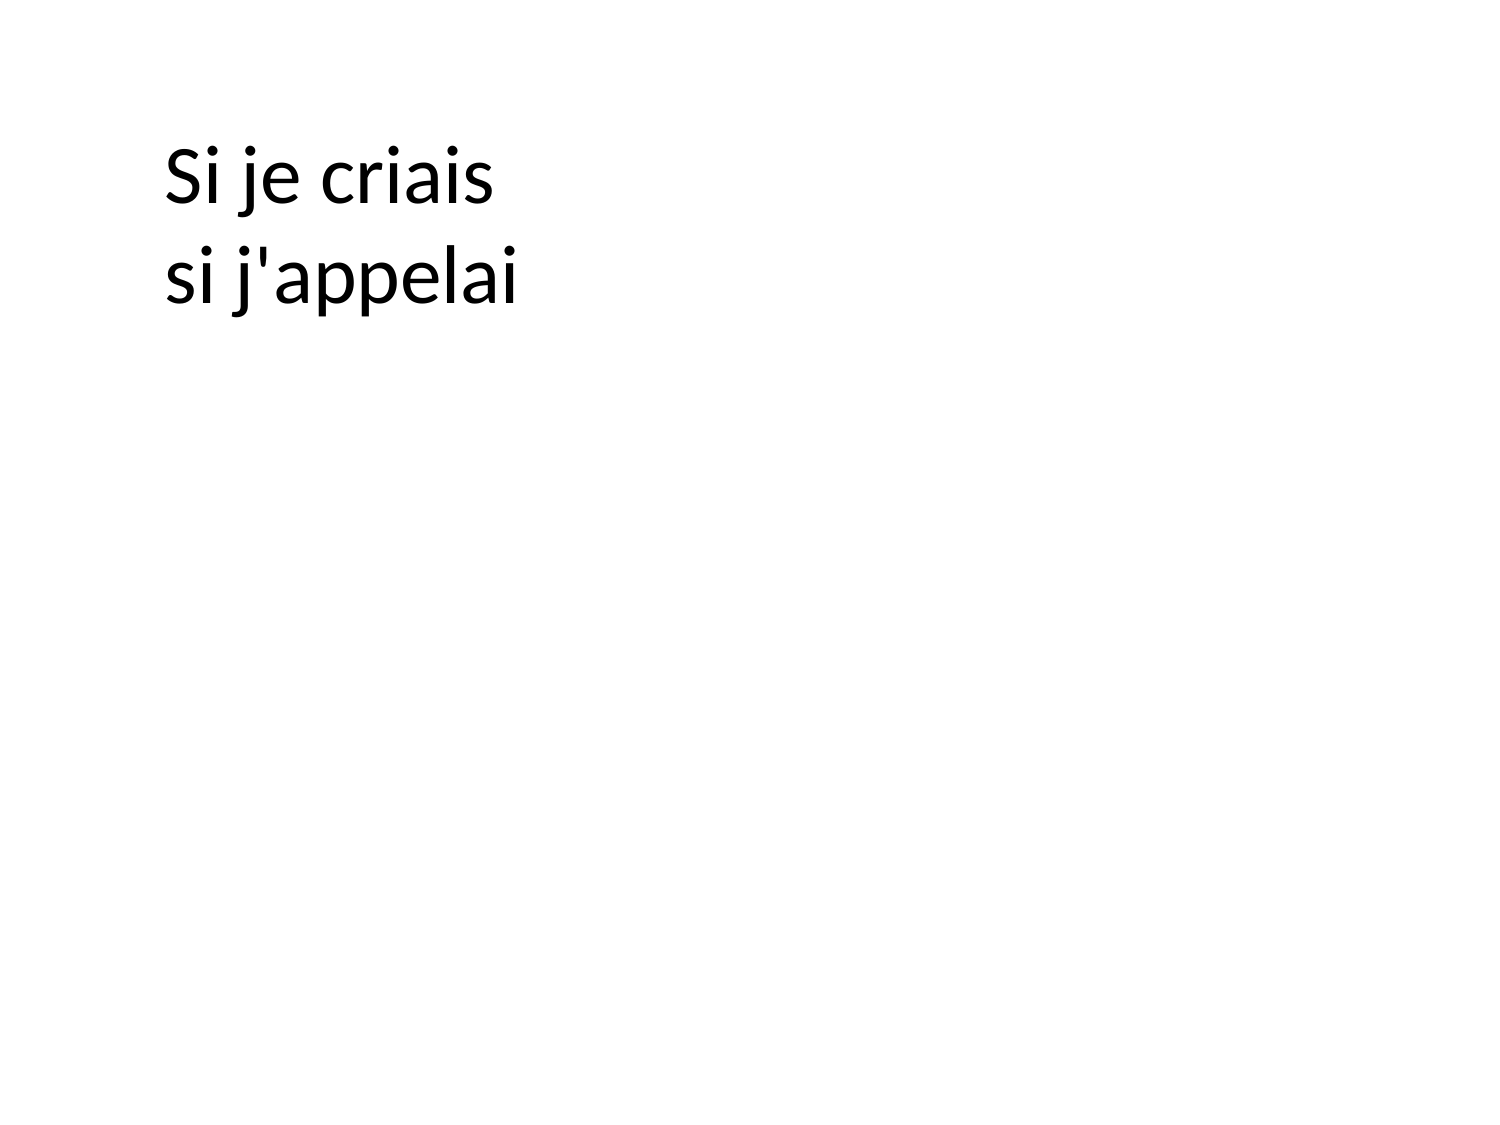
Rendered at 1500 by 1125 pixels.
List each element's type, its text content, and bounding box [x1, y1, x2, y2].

text_box Si je criais si j'appelai [149, 112, 900, 328]
